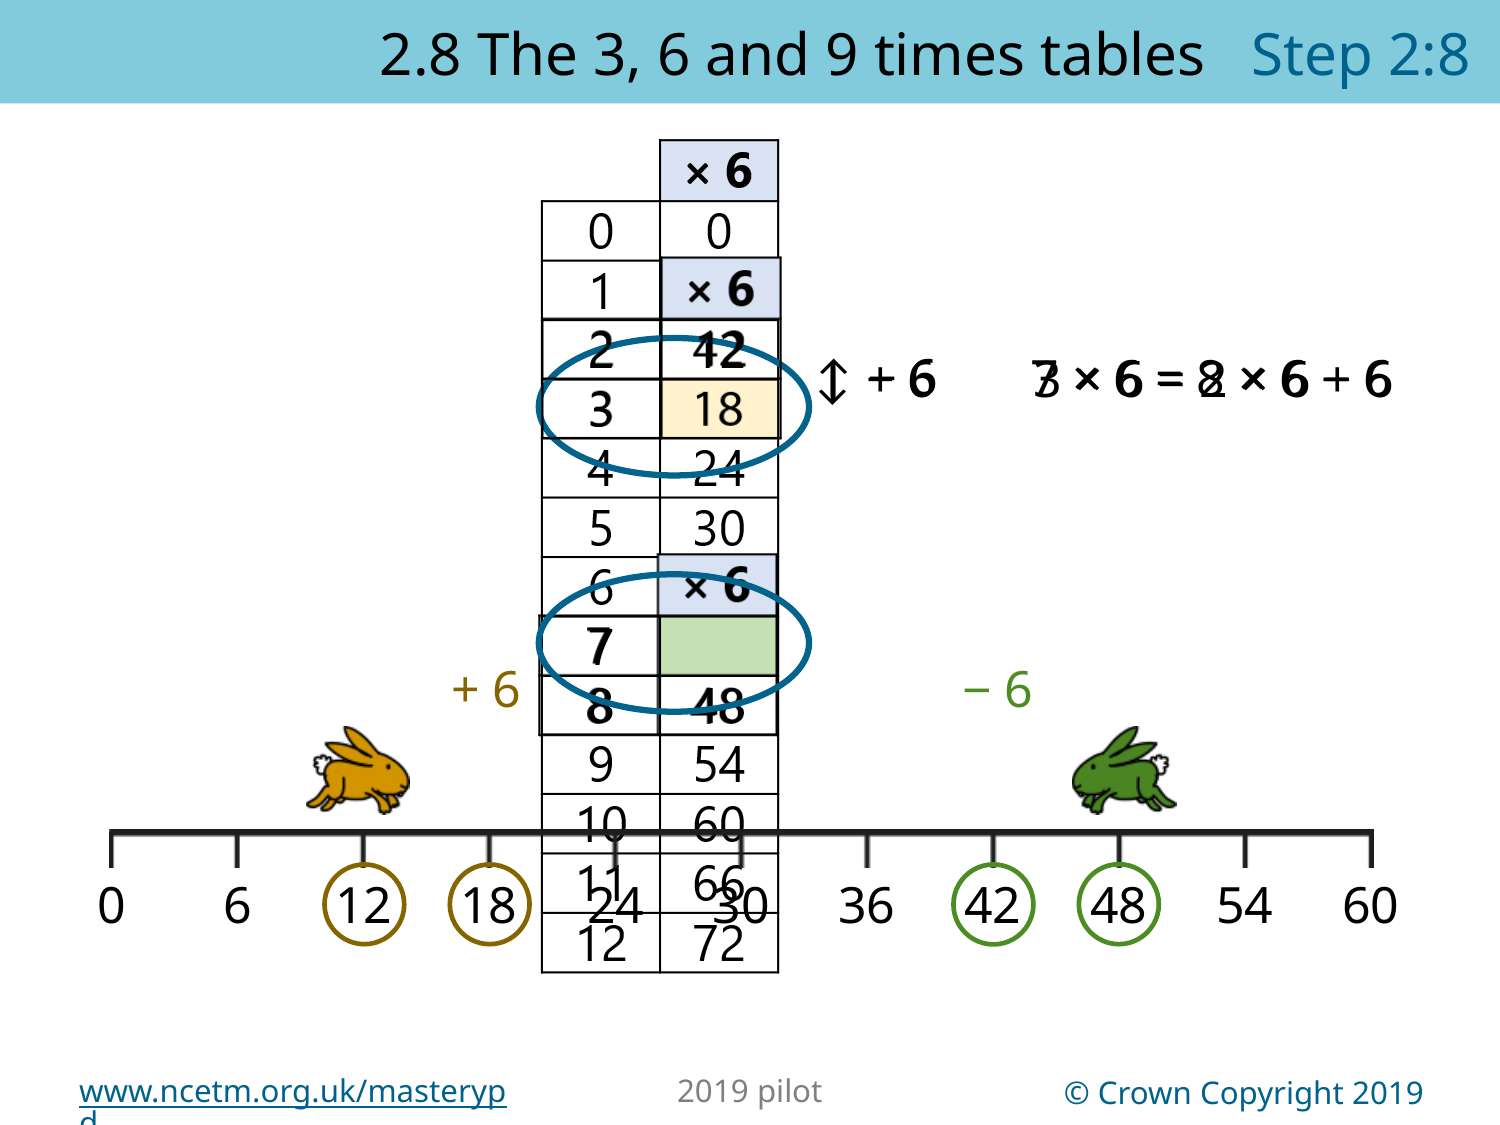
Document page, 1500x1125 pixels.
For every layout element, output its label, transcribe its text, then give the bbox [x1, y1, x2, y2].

text_box ↓ + 6 [794, 340, 952, 416]
picture [538, 428, 783, 625]
picture [540, 943, 781, 1001]
picture [543, 578, 781, 708]
picture [540, 124, 783, 472]
picture [305, 726, 410, 815]
text_box + 6 [436, 650, 533, 726]
text_box ↑ − 6 [795, 338, 954, 413]
text_box [788, 369, 808, 444]
picture [538, 661, 781, 829]
text_box [786, 604, 810, 682]
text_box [82, 829, 1414, 943]
text_box − 6 [947, 650, 1048, 726]
text_box 7 × 6 = 8 × 6 − 6 [1015, 339, 1407, 415]
picture [1072, 726, 1177, 815]
list 2.8 The 3, 6 and 9 times tables Step 2:8 [0, 0, 1500, 104]
